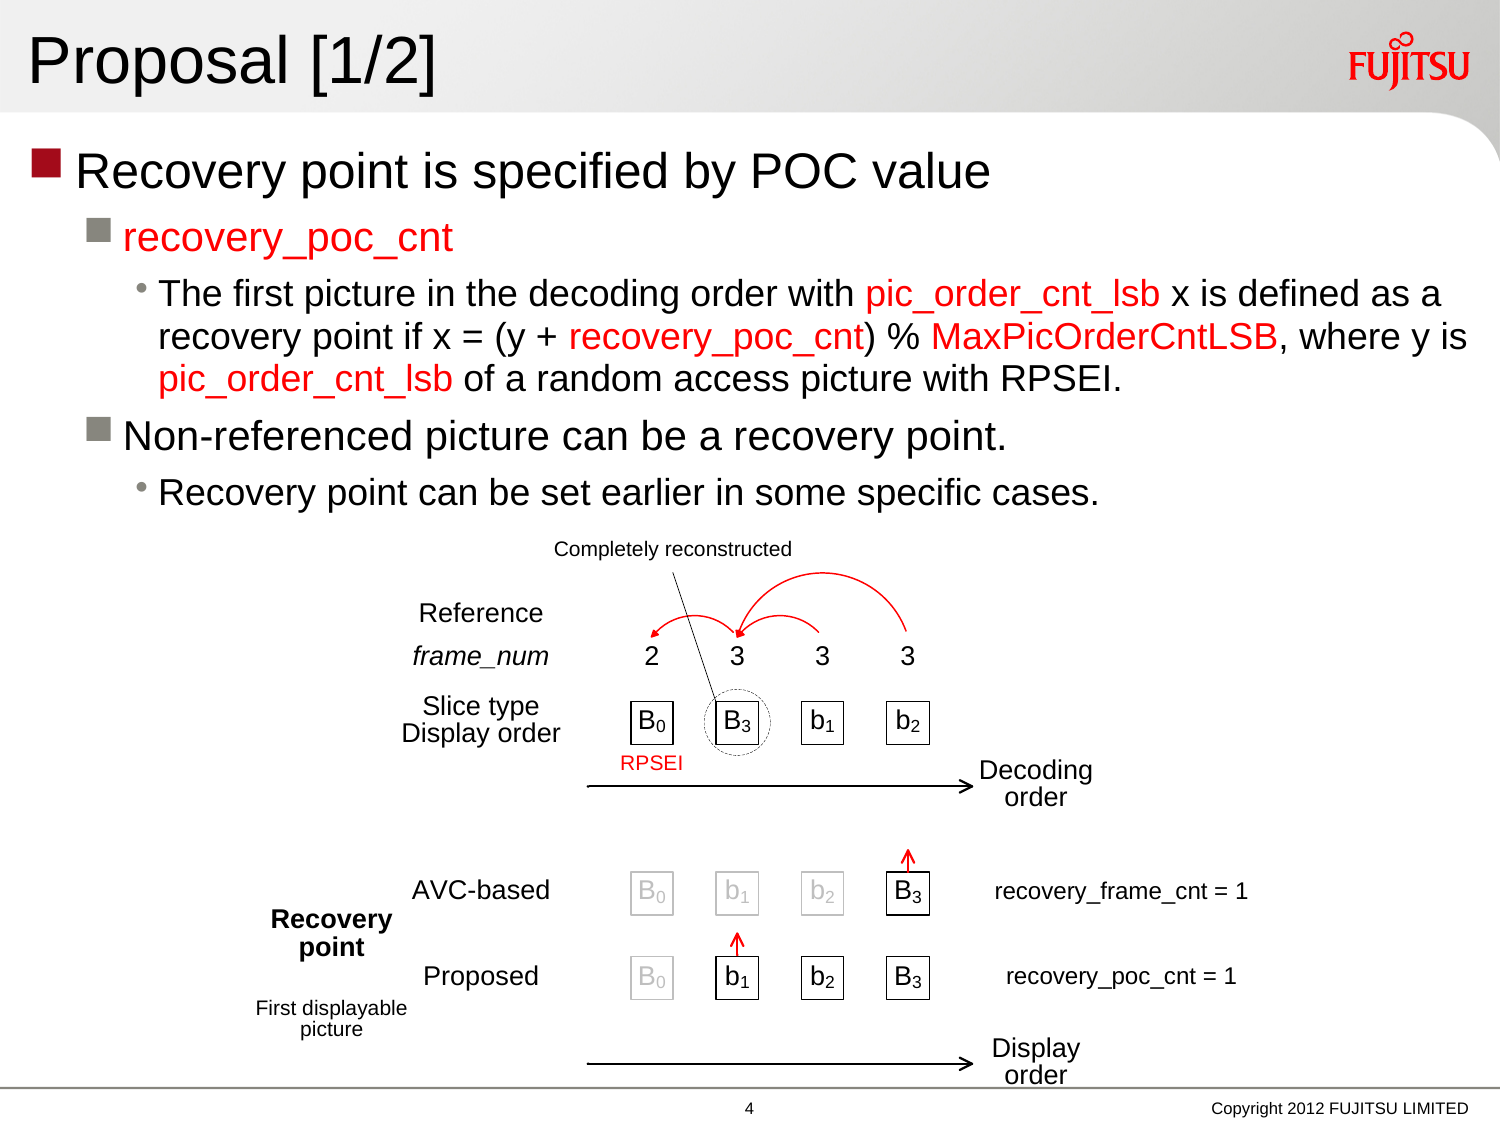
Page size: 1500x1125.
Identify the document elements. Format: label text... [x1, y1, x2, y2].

slide_number 3 [705, 1104, 795, 1125]
list Recovery point is specified by POC value recovery_poc_cnt The first picture in the decoding order with pic_order_cnt_lsb x is defined as a recovery point if x = (y + recovery_poc_cnt) % MaxPicOrderCntLSB, where y is pic_order_cnt_lsb of a random access picture with RPSEI. Non-referenced picture can be a recovery point. Recovery point can be set earlier in some specific cases. [27, 142, 1470, 1061]
footer Copyright 2012 FUJITSU LIMITED [809, 1091, 1470, 1125]
title Proposal [1/2] [27, 0, 1318, 114]
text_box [253, 532, 1251, 1095]
picture [0, 0, 1500, 176]
